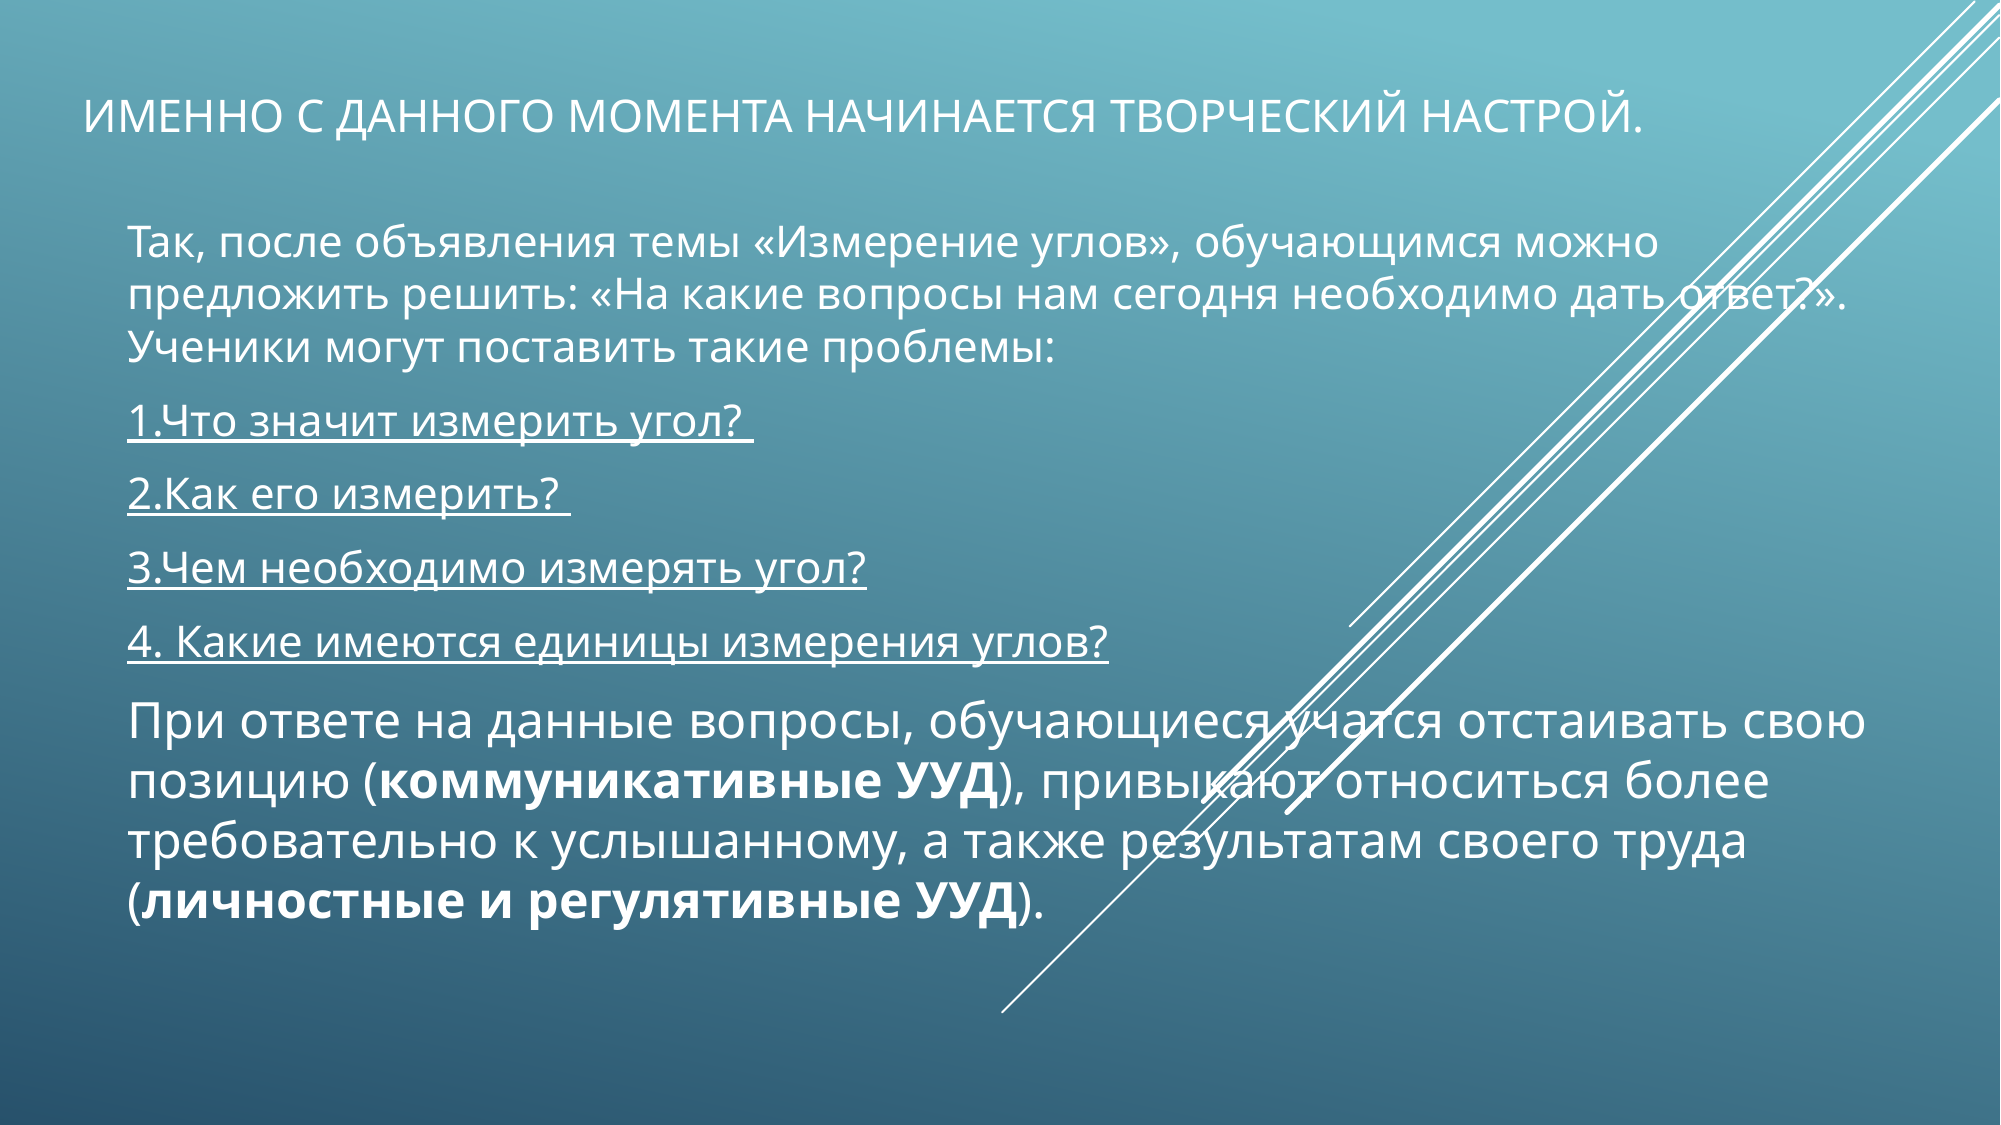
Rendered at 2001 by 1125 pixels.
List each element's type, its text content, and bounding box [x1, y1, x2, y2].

title Именно с данного момента начинается творческий настрой. [67, 78, 1885, 258]
subtitle Так, после объявления темы «Измерение углов», обучающимся можно предложить решить: «На какие вопросы нам сегодня необходимо дать ответ?». Ученики могут поставить такие проблемы: 1.Что значит измерить угол? 2.Как его измерить? 3.Чем необходимо измерять угол? 4. Какие имеются единицы измерения углов? При ответе на данные вопросы, обучающиеся учатся отстаивать свою позицию (коммуникативные УУД), привыкают относиться более требовательно к услышанному, а также результатам своего труда (личностные и регулятивные УУД). [112, 205, 1886, 1030]
